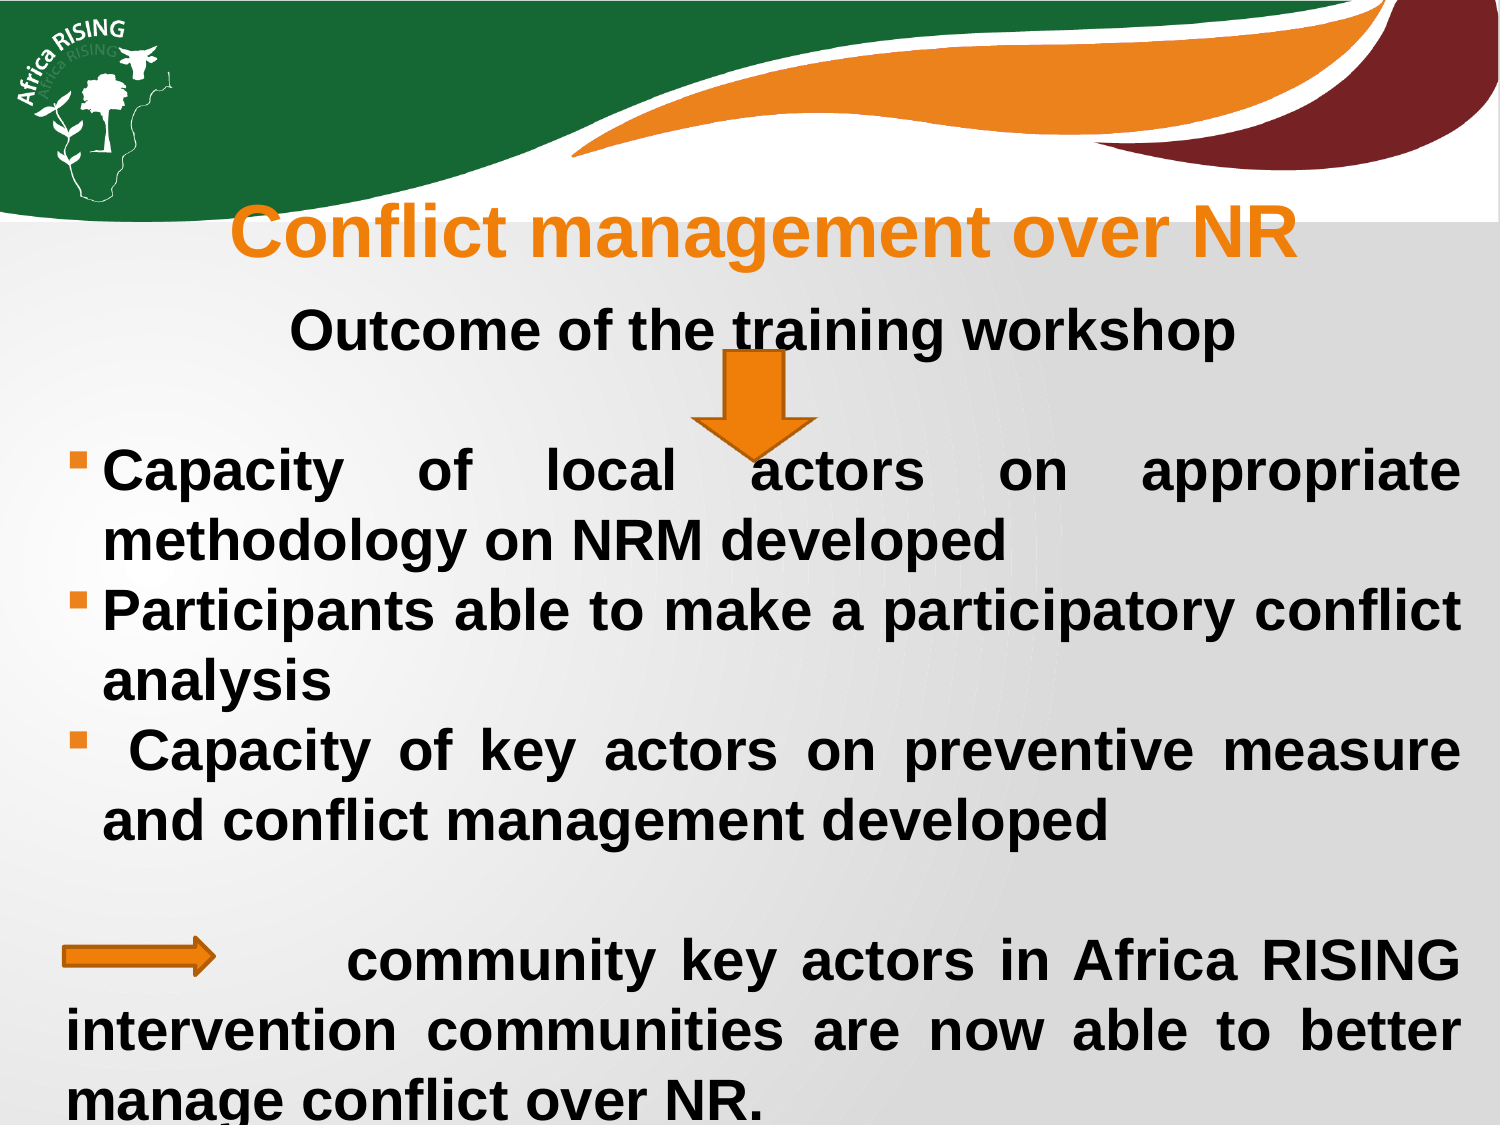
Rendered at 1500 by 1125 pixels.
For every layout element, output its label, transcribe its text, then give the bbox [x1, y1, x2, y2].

picture [689, 349, 819, 463]
text_box [61, 935, 217, 977]
list Conflict management over NR [50, 174, 1482, 338]
picture [0, 0, 1499, 222]
list Outcome of the training workshop Capacity of local actors on appropriate methodology on NRM developed Participants able to make a participatory conflict analysis Capacity of key actors on preventive measure and conflict management developed community key actors in Africa RISING intervention communities are now able to better manage conflict over NR. [31, 249, 1477, 1125]
